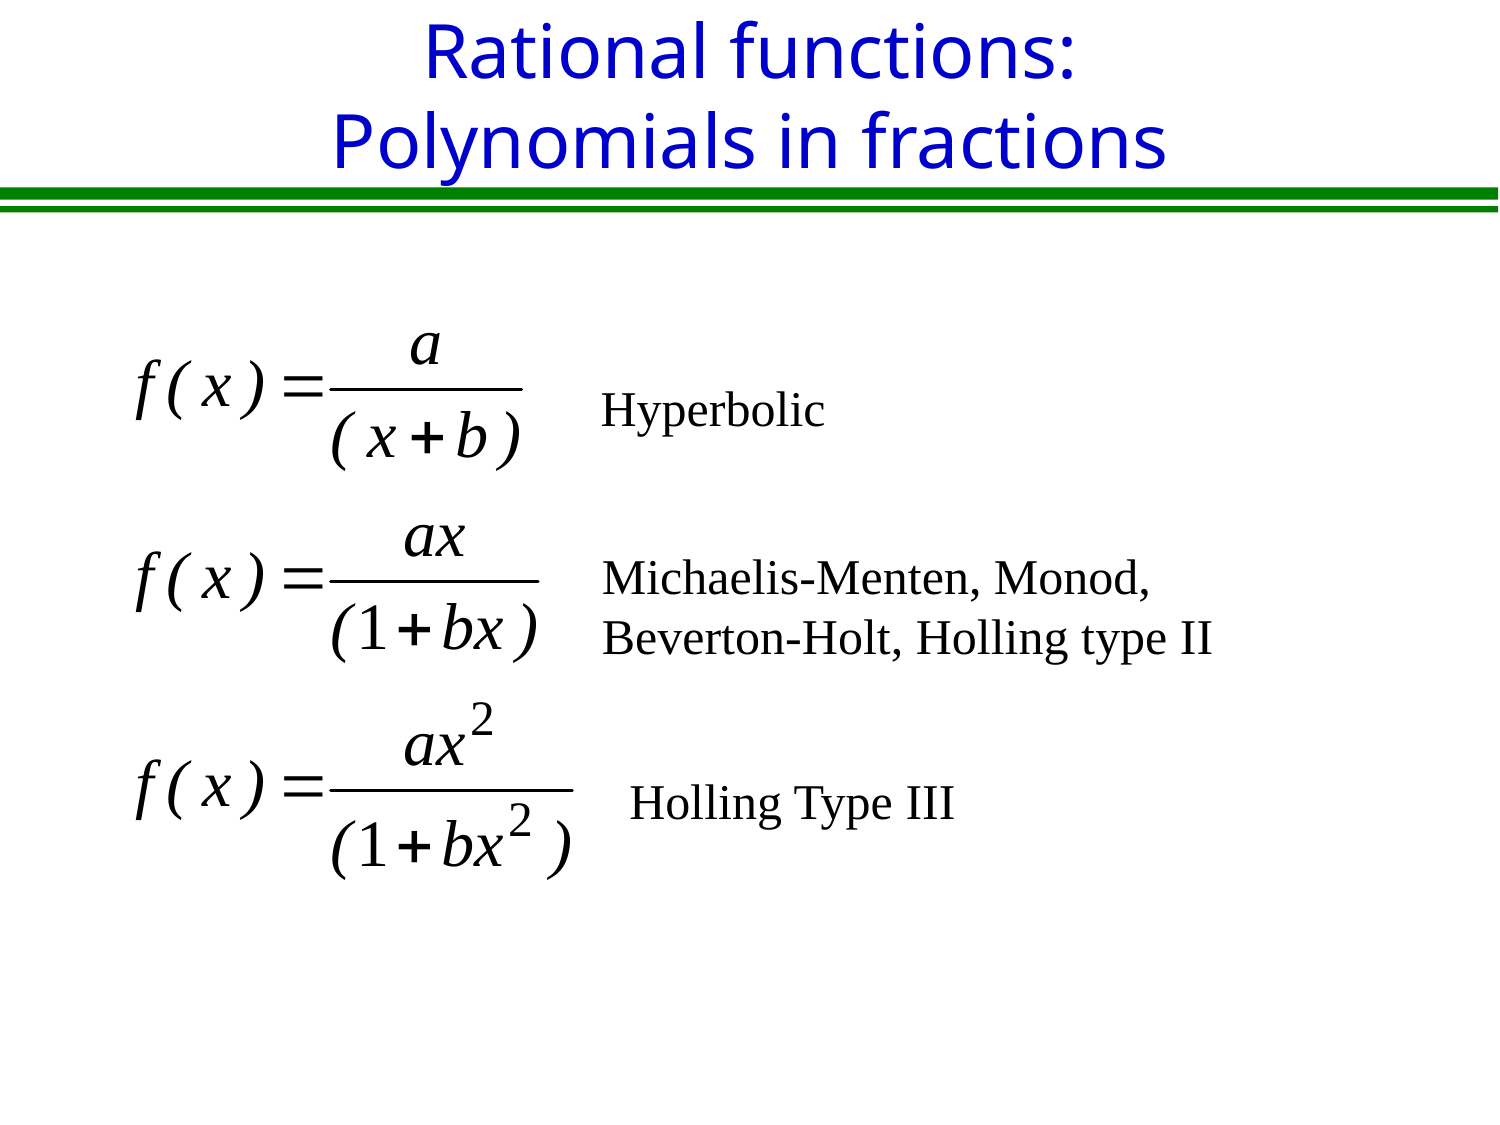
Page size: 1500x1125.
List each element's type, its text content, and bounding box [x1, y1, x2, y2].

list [112, 299, 588, 897]
text_box Hyperbolic [592, 369, 841, 444]
text_box Michaelis-Menten, Monod, Beverton-Holt, Holling type II [592, 537, 1229, 673]
title Rational functions: Polynomials in fractions [112, 0, 1388, 188]
text_box Holling Type III [614, 762, 971, 838]
